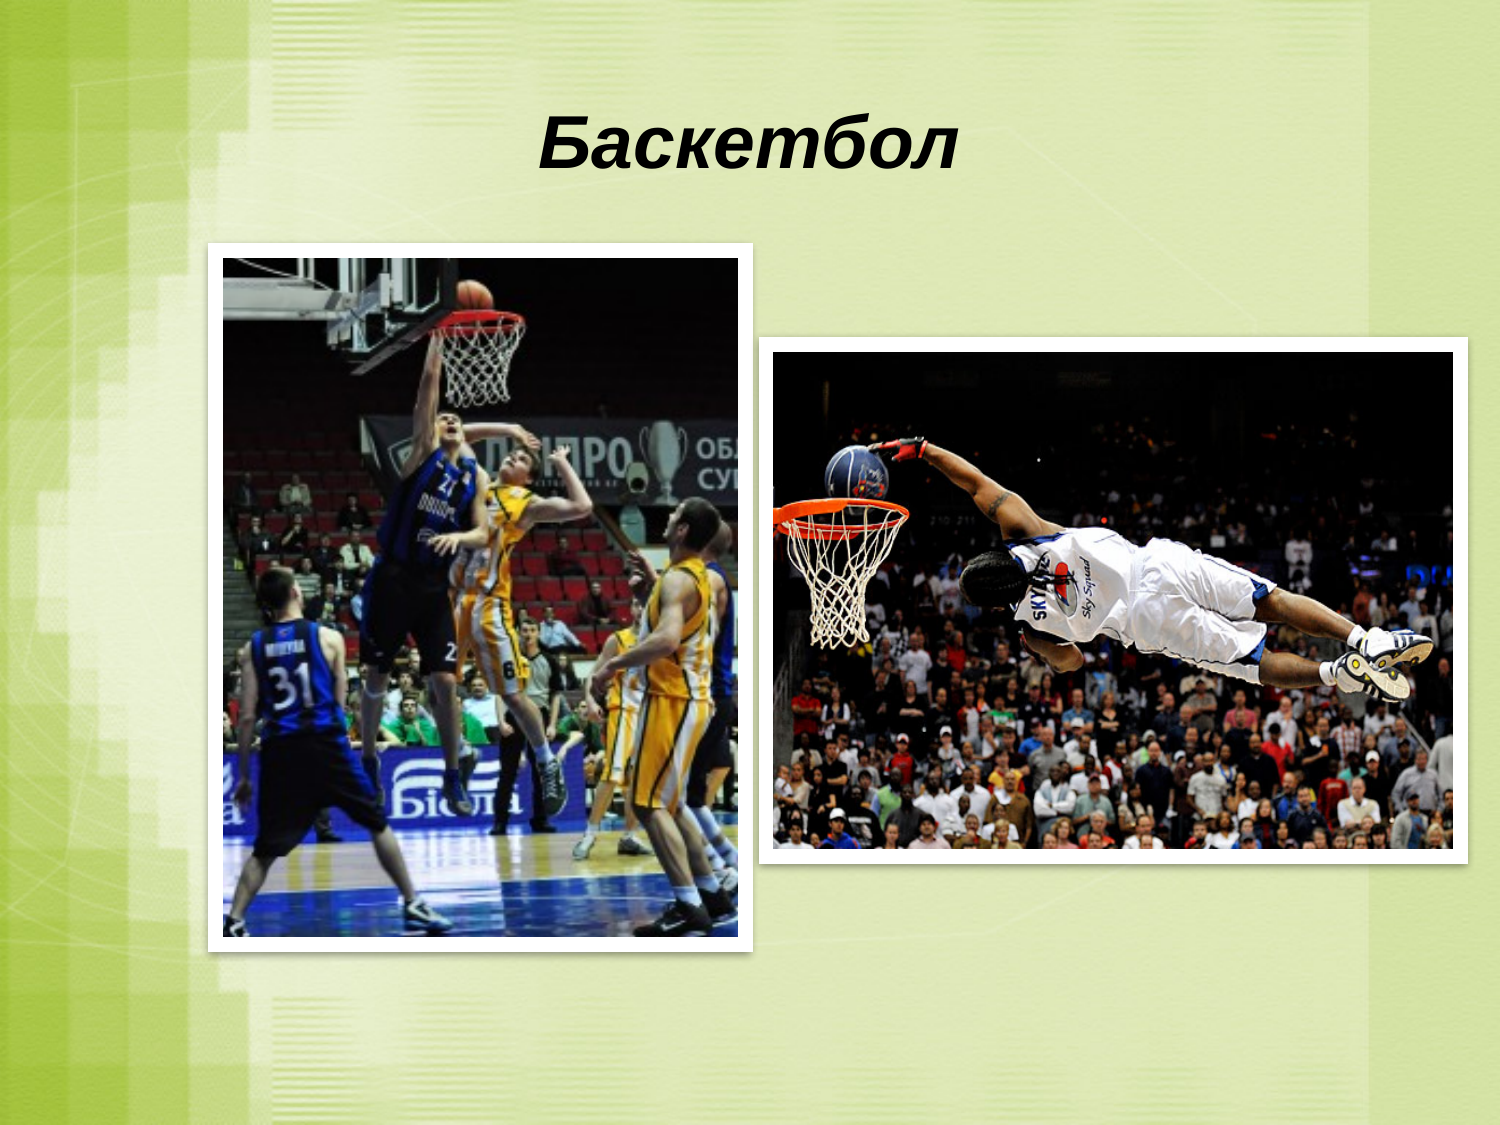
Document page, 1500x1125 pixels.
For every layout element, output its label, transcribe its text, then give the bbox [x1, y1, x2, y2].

picture [0, 0, 1500, 1125]
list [222, 257, 739, 938]
title Баскетбол [74, 44, 1426, 233]
